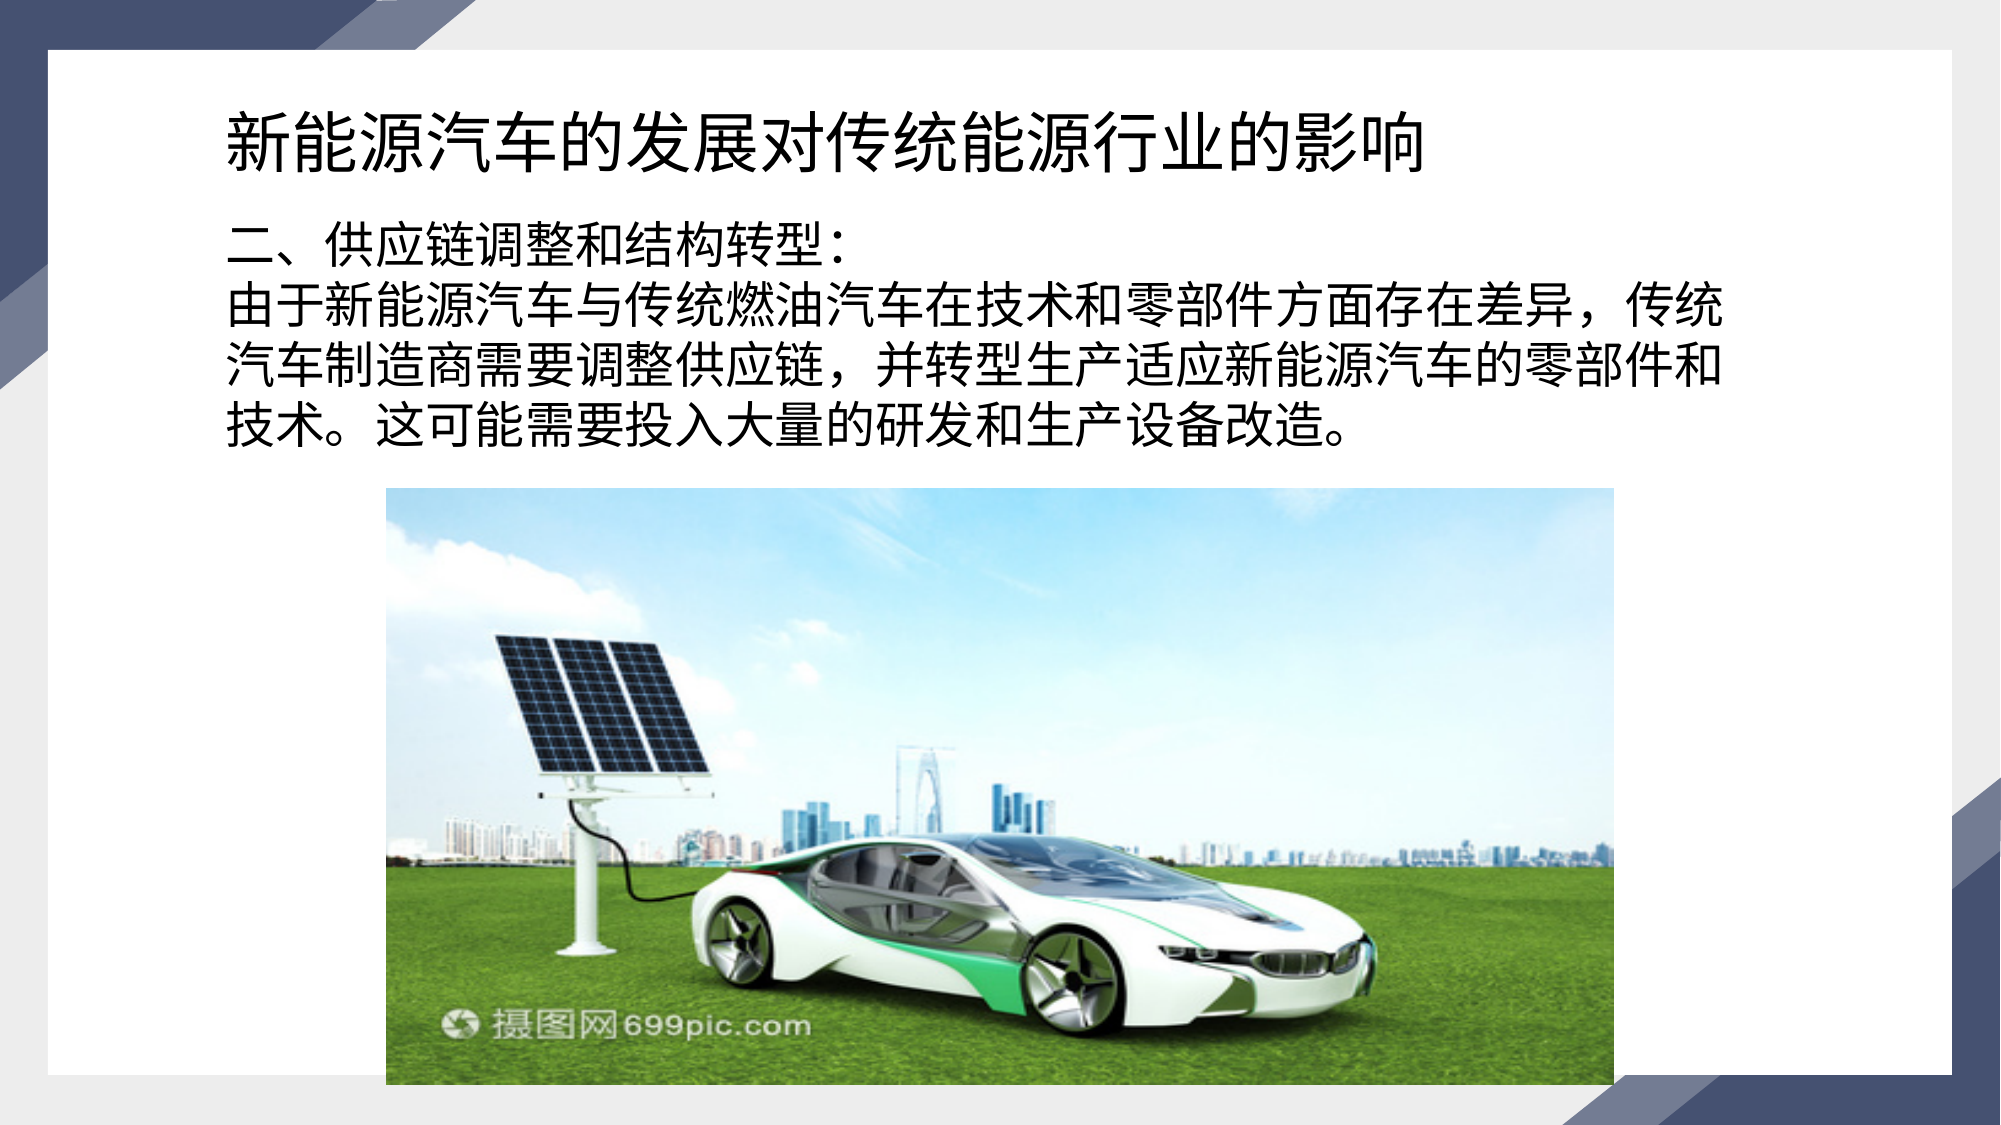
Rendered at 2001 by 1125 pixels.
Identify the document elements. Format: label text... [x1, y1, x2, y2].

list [386, 488, 1614, 1085]
text_box 二、供应链调整和结构转型： 由于新能源汽车与传统燃油汽车在技术和零部件方面存在差异，传统汽车制造商需要调整供应链，并转型生产适应新能源汽车的零部件和技术。这可能需要投入大量的研发和生产设备改造。 [210, 205, 1790, 461]
title 新能源汽车的发展对传统能源行业的影响 [210, 86, 1790, 205]
